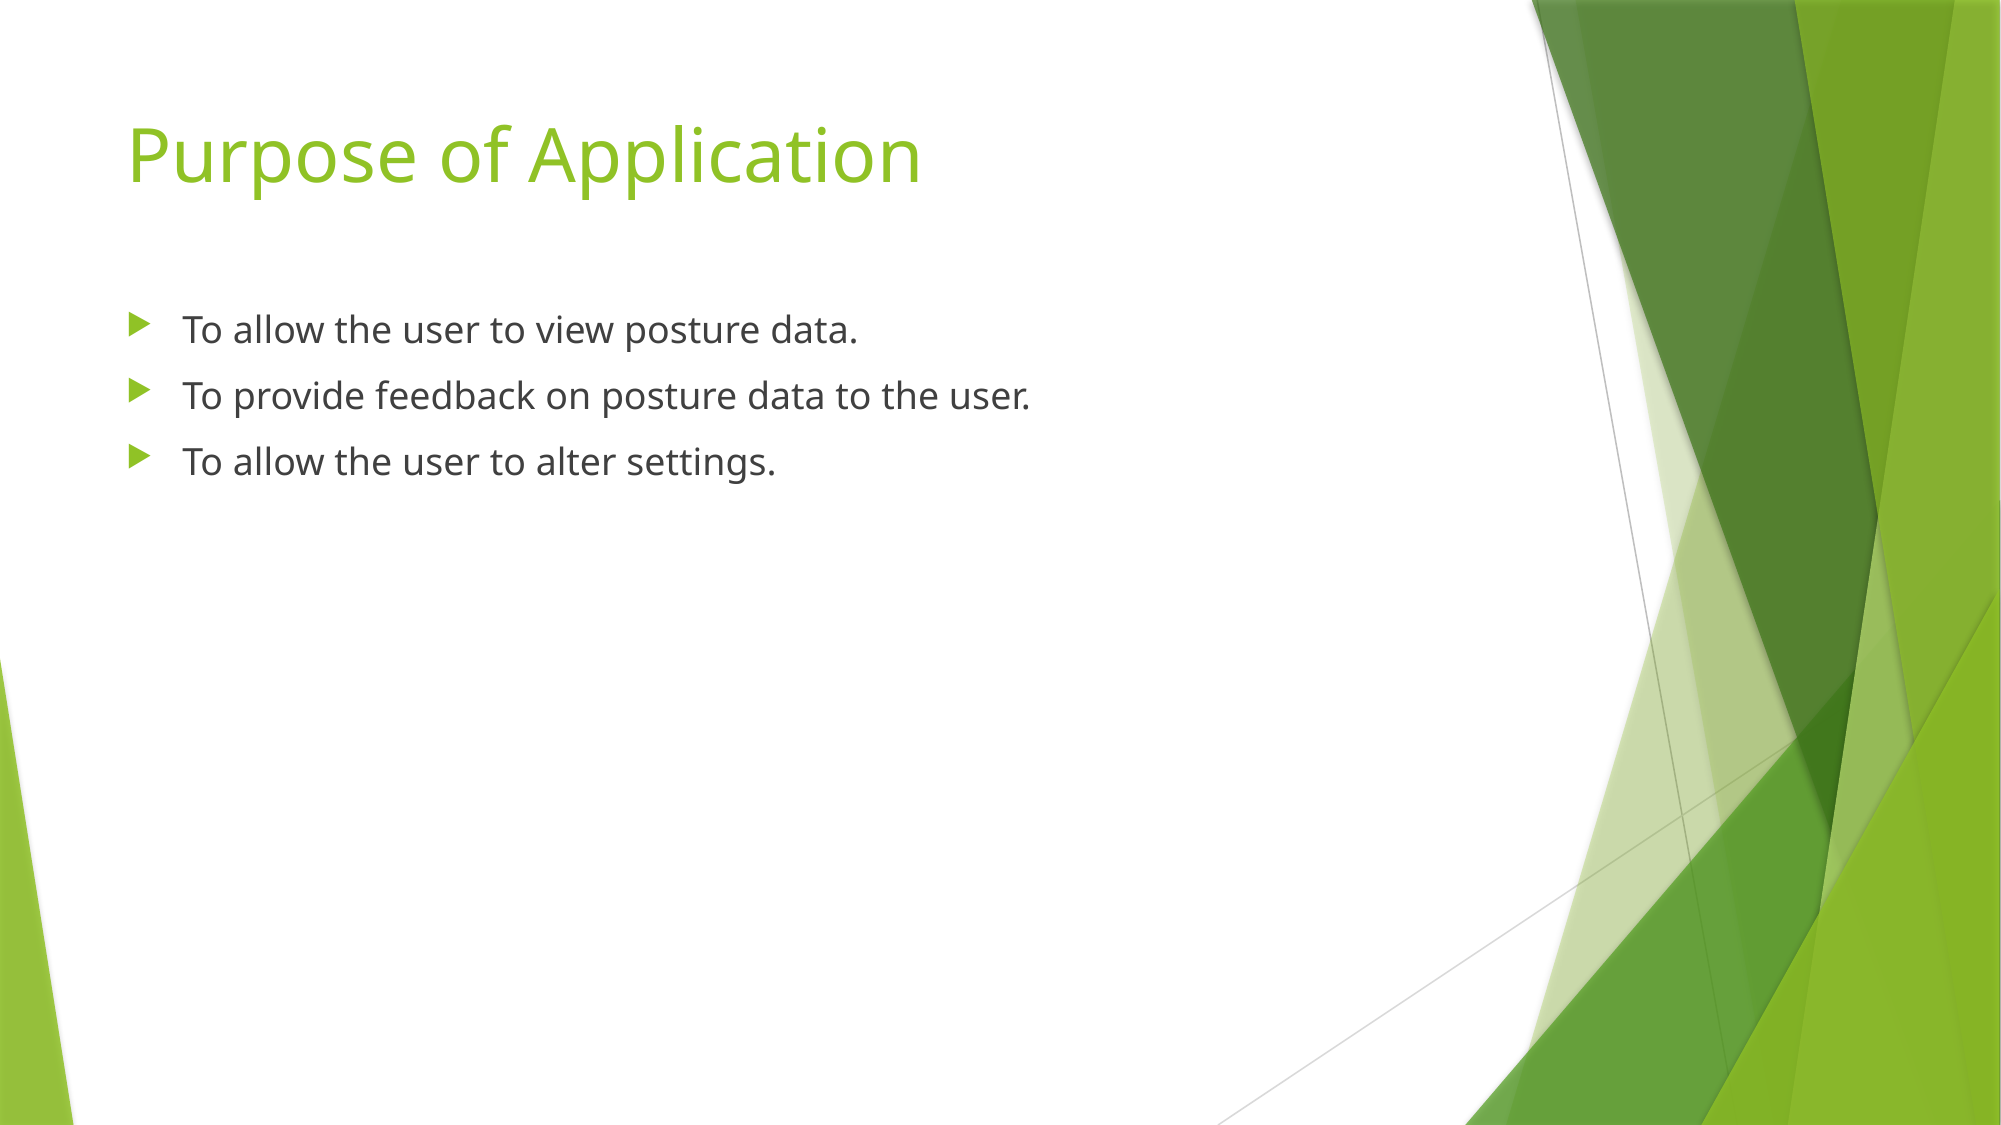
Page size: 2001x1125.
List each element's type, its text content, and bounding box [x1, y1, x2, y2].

title Purpose of Application [111, 99, 1522, 298]
list To allow the user to view posture data. To provide feedback on posture data to the user. To allow the user to alter settings. [111, 298, 1522, 992]
